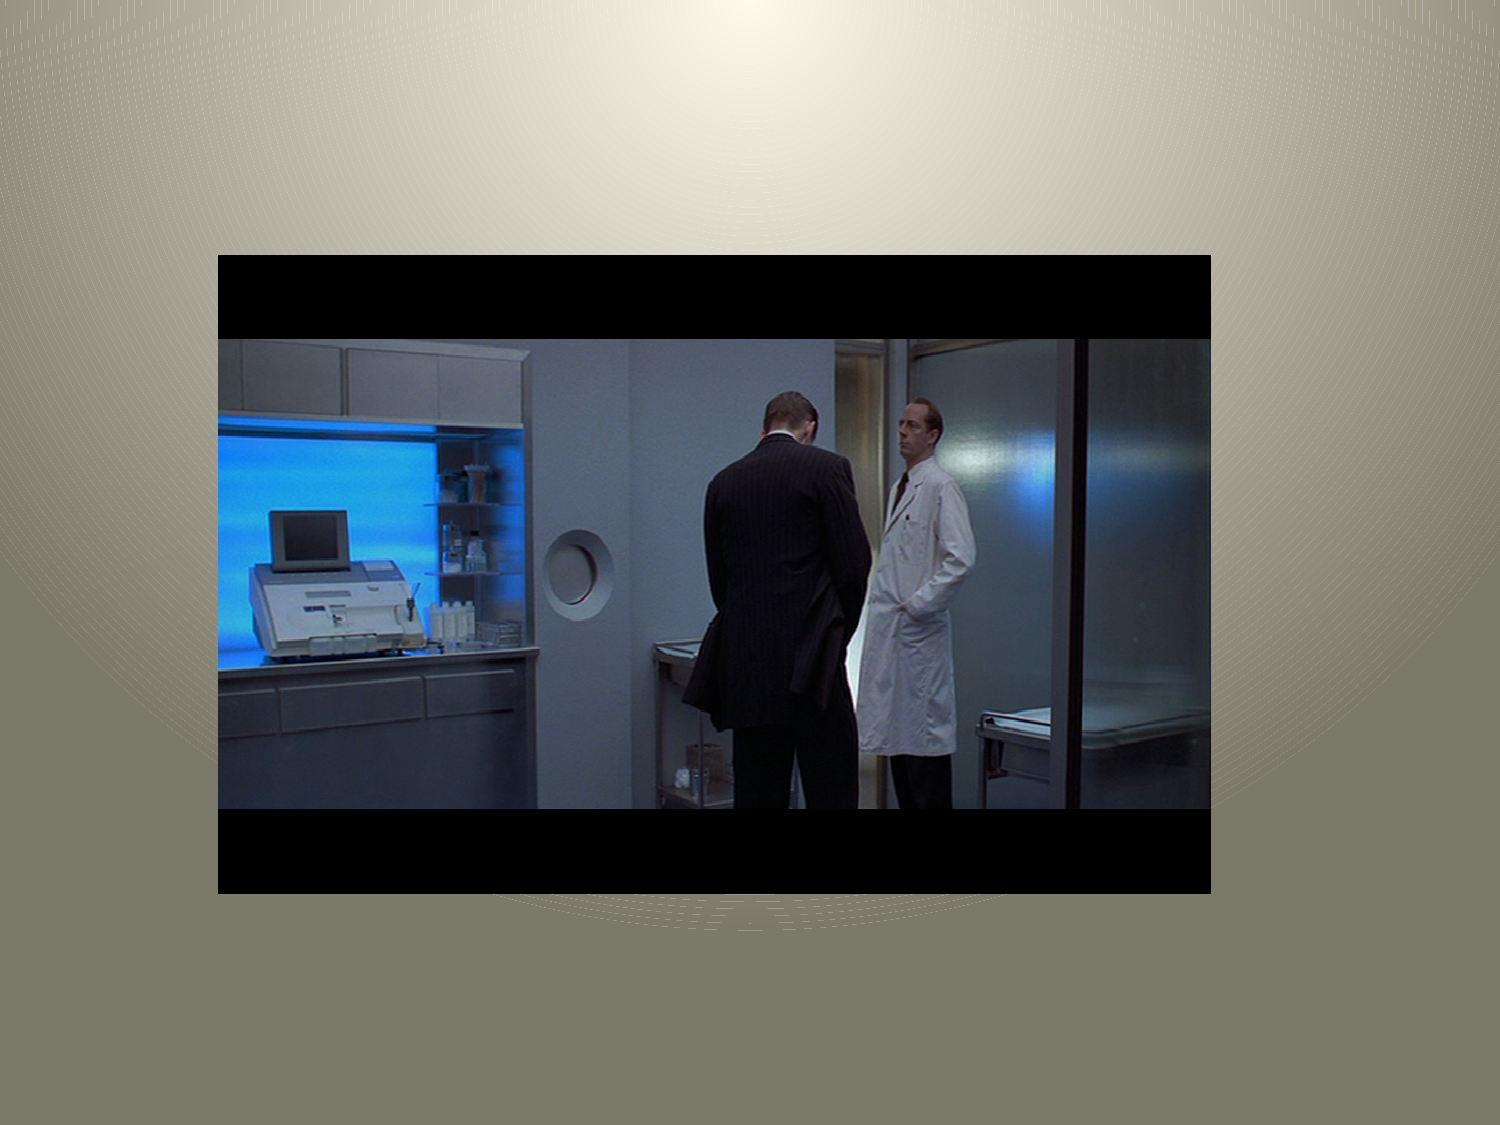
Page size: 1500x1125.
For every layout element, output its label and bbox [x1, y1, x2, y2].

picture [218, 255, 1211, 894]
